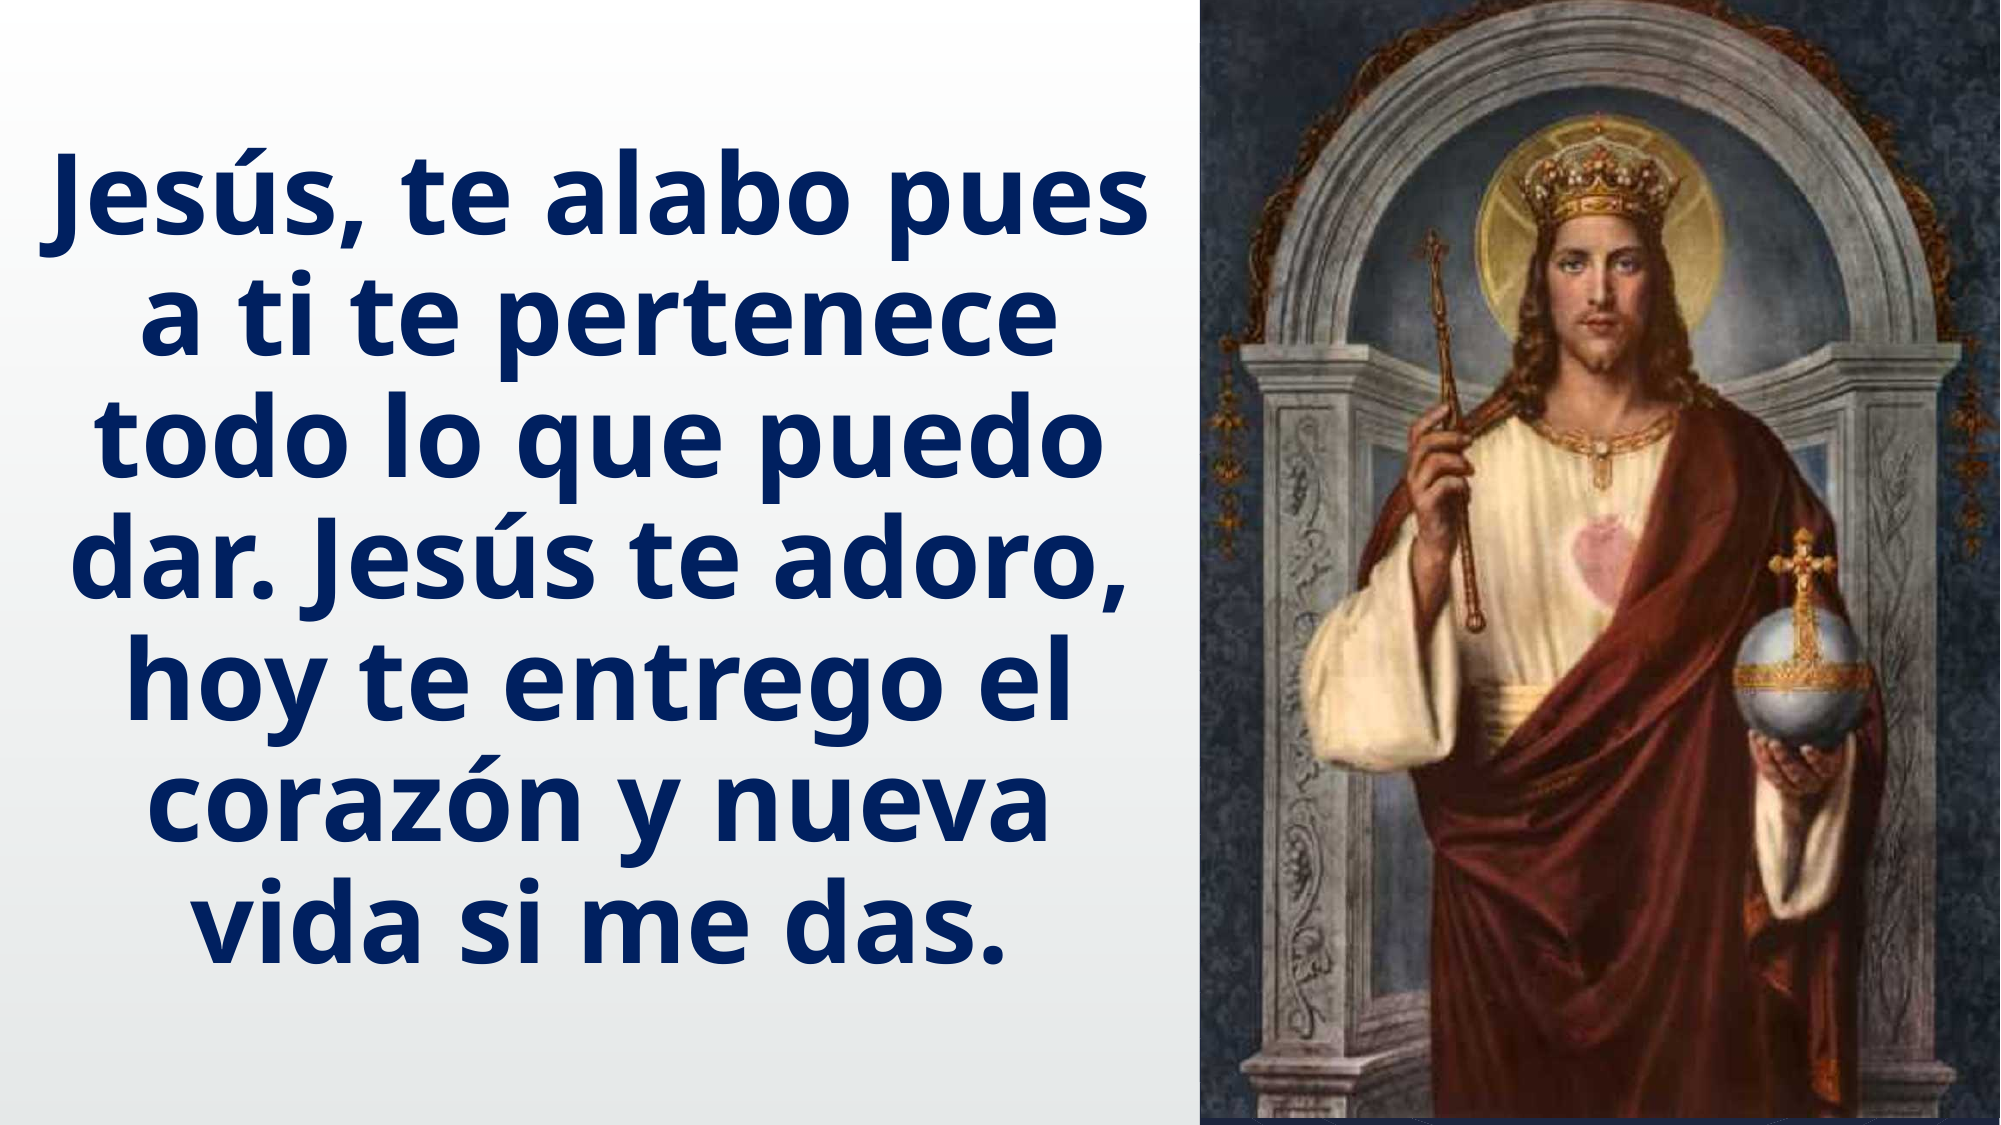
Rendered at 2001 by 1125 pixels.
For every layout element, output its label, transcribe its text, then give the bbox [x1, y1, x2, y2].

picture [1200, 0, 2000, 1125]
title Jesús, te alabo pues a ti te pertenece todo lo que puedo dar. Jesús te adoro, hoy te entrego el corazón y nueva vida si me das. [0, 0, 1200, 1125]
